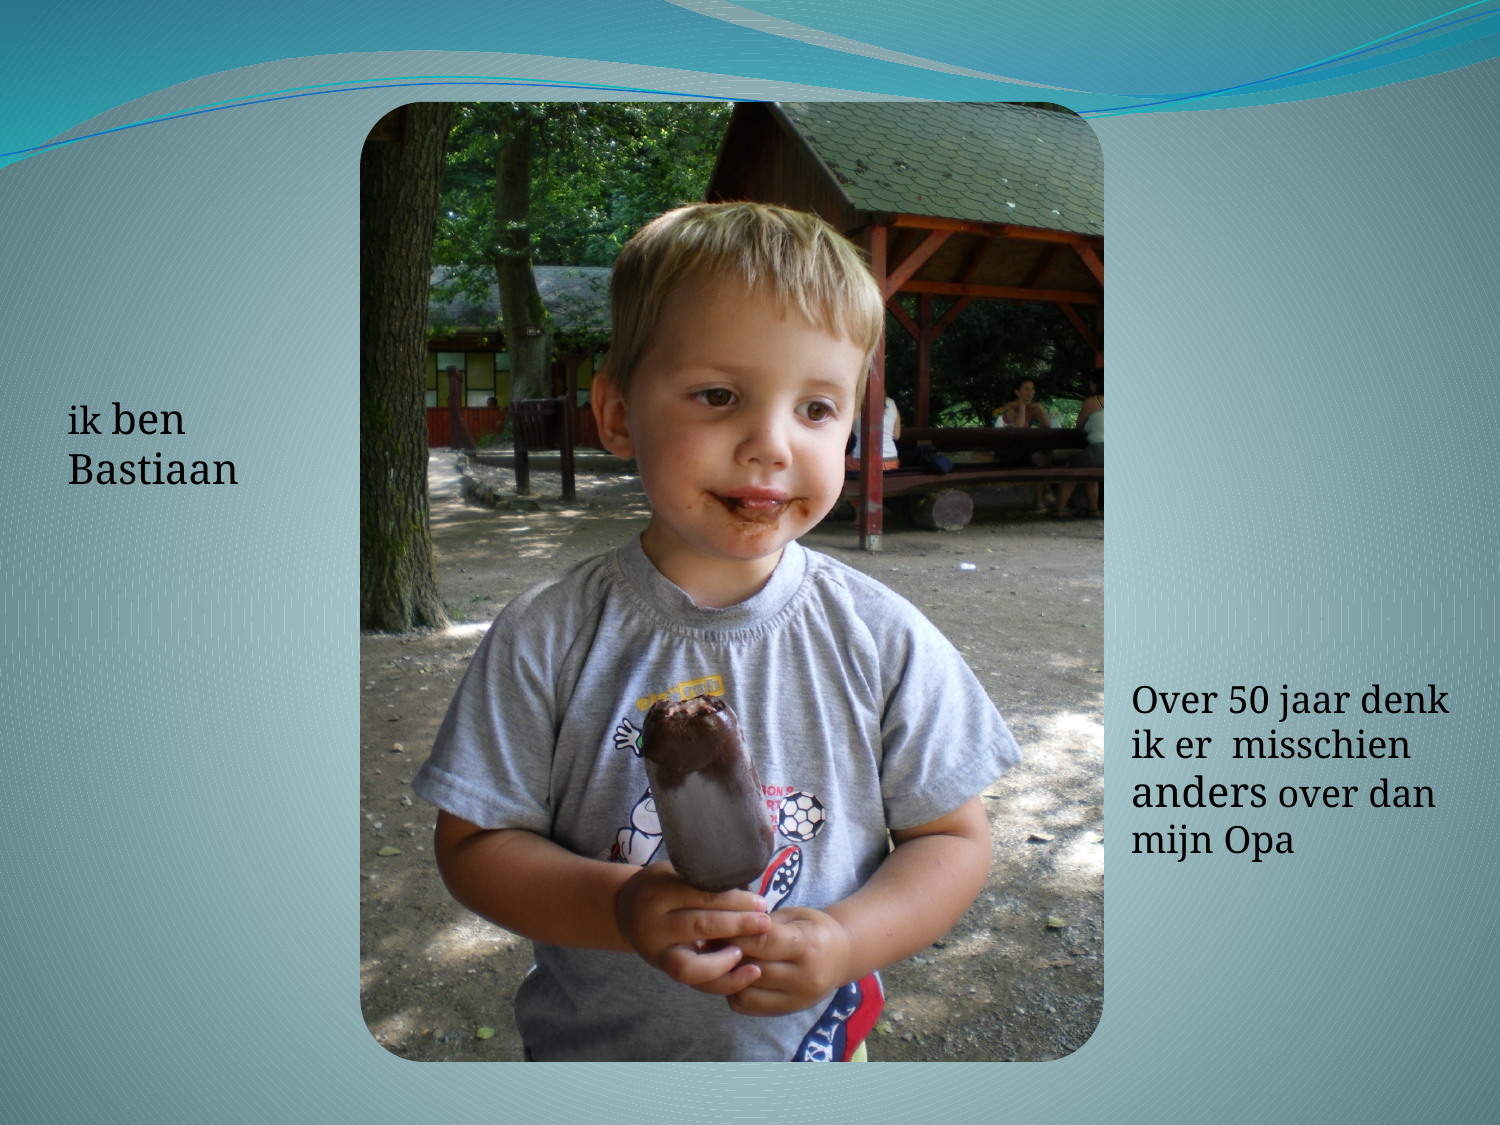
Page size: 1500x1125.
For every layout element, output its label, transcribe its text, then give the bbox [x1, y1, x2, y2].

picture [360, 101, 1104, 209]
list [251, 209, 1213, 954]
picture [360, 965, 1104, 1062]
text_box Over 50 jaar denk ik er misschien anders over dan mijn Opa [1220, 668, 1500, 869]
text_box ik ben Bastiaan [53, 385, 244, 546]
